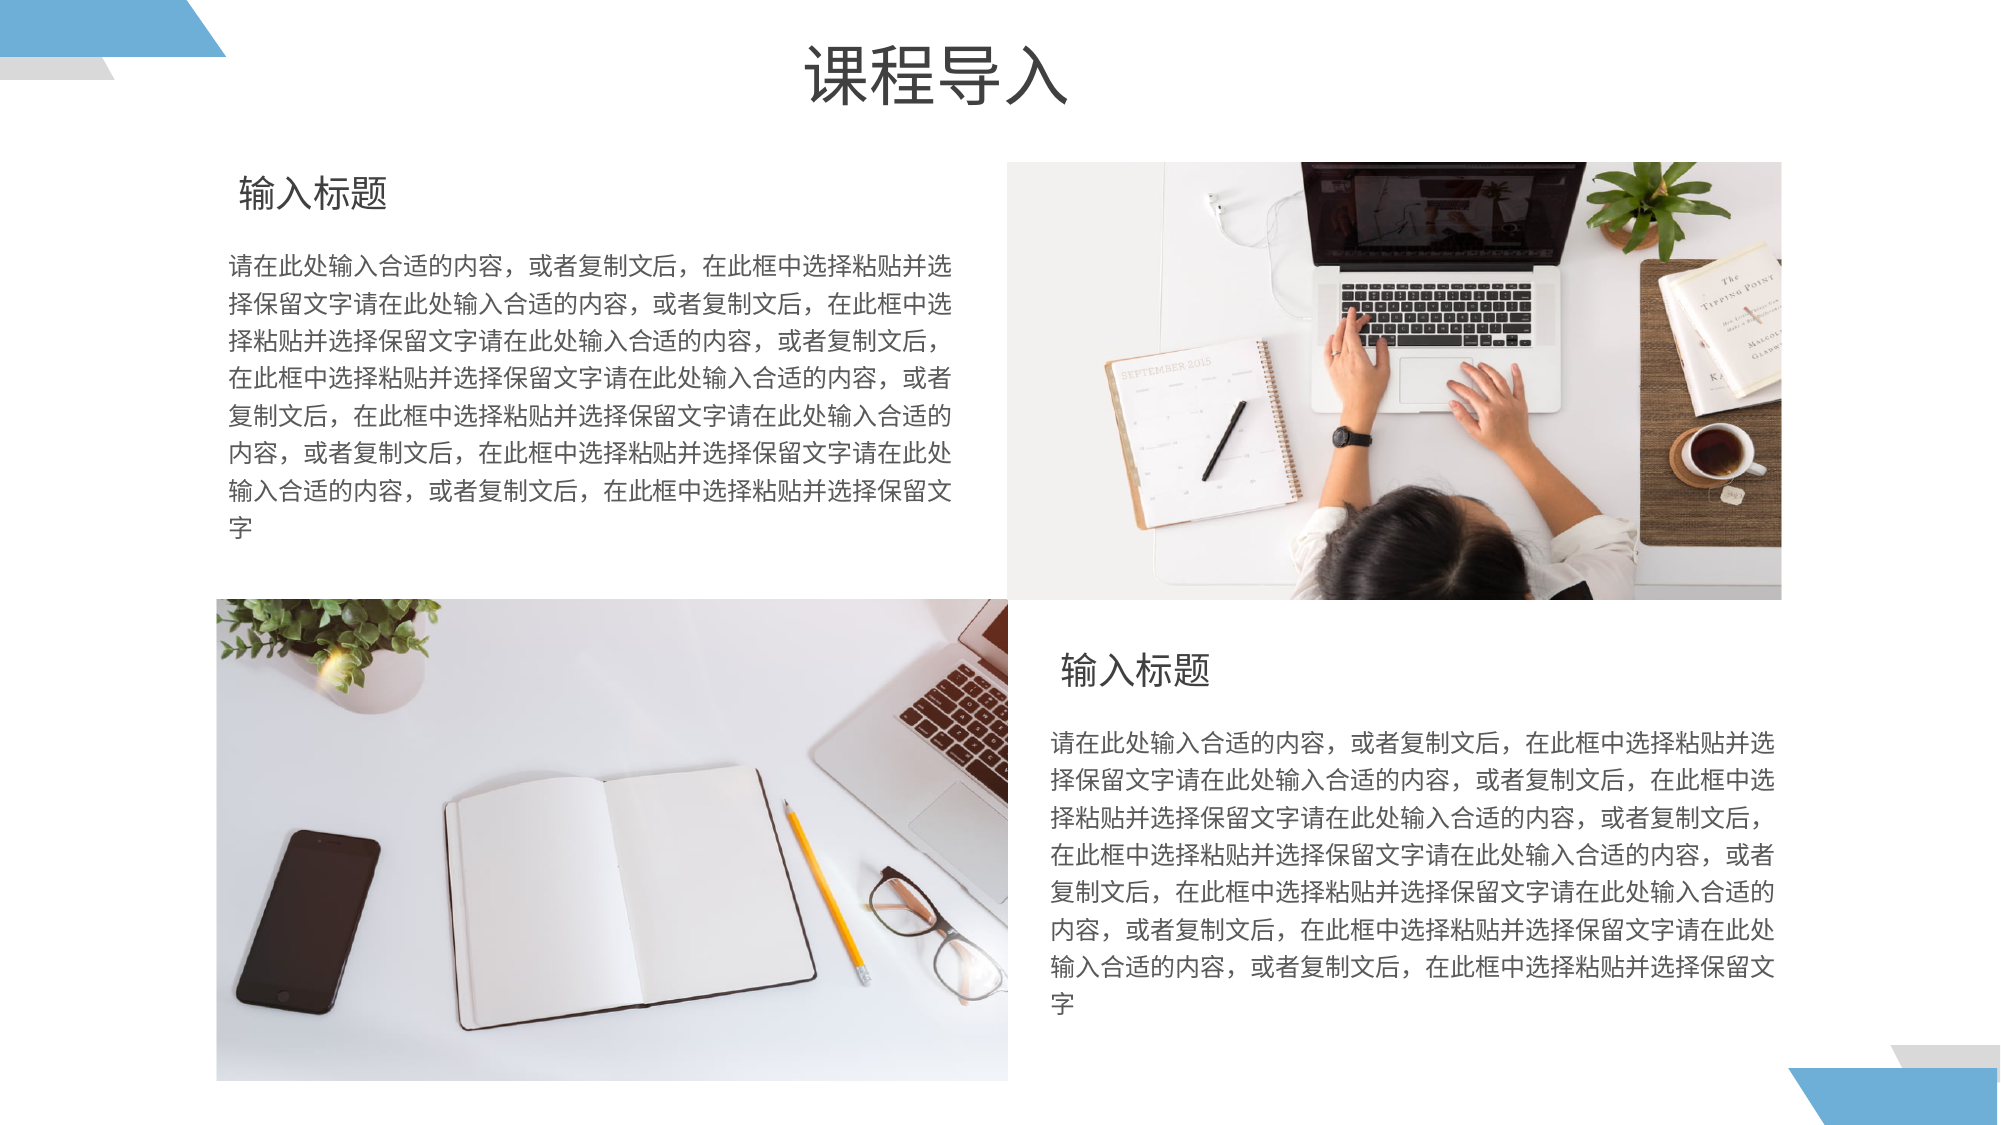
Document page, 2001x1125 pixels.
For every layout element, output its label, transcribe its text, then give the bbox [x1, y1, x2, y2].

text_box 课程导入 [788, 26, 1212, 122]
text_box 输入标题 [1045, 639, 1442, 699]
picture [213, 162, 1789, 1081]
text_box 请在此处输入合适的内容，或者复制文后，在此框中选择粘贴并选择保留文字请在此处输入合适的内容，或者复制文后，在此框中选择粘贴并选择保留文字请在此处输入合适的内容，或者复制文后，在此框中选择粘贴并选择保留文字请在此处输入合适的内容，或者复制文后，在此框中选择粘贴并选择保留文字请在此处输入合适的内容，或者复制文后，在此框中选择粘贴并选择保留文字请在此处输入合适的内容，或者复制文后，在此框中选择粘贴并选择保留文字 [213, 235, 992, 550]
text_box 请在此处输入合适的内容，或者复制文后，在此框中选择粘贴并选择保留文字请在此处输入合适的内容，或者复制文后，在此框中选择粘贴并选择保留文字请在此处输入合适的内容，或者复制文后，在此框中选择粘贴并选择保留文字请在此处输入合适的内容，或者复制文后，在此框中选择粘贴并选择保留文字请在此处输入合适的内容，或者复制文后，在此框中选择粘贴并选择保留文字请在此处输入合适的内容，或者复制文后，在此框中选择粘贴并选择保留文字 [1035, 712, 1814, 1027]
text_box 输入标题 [223, 162, 620, 223]
